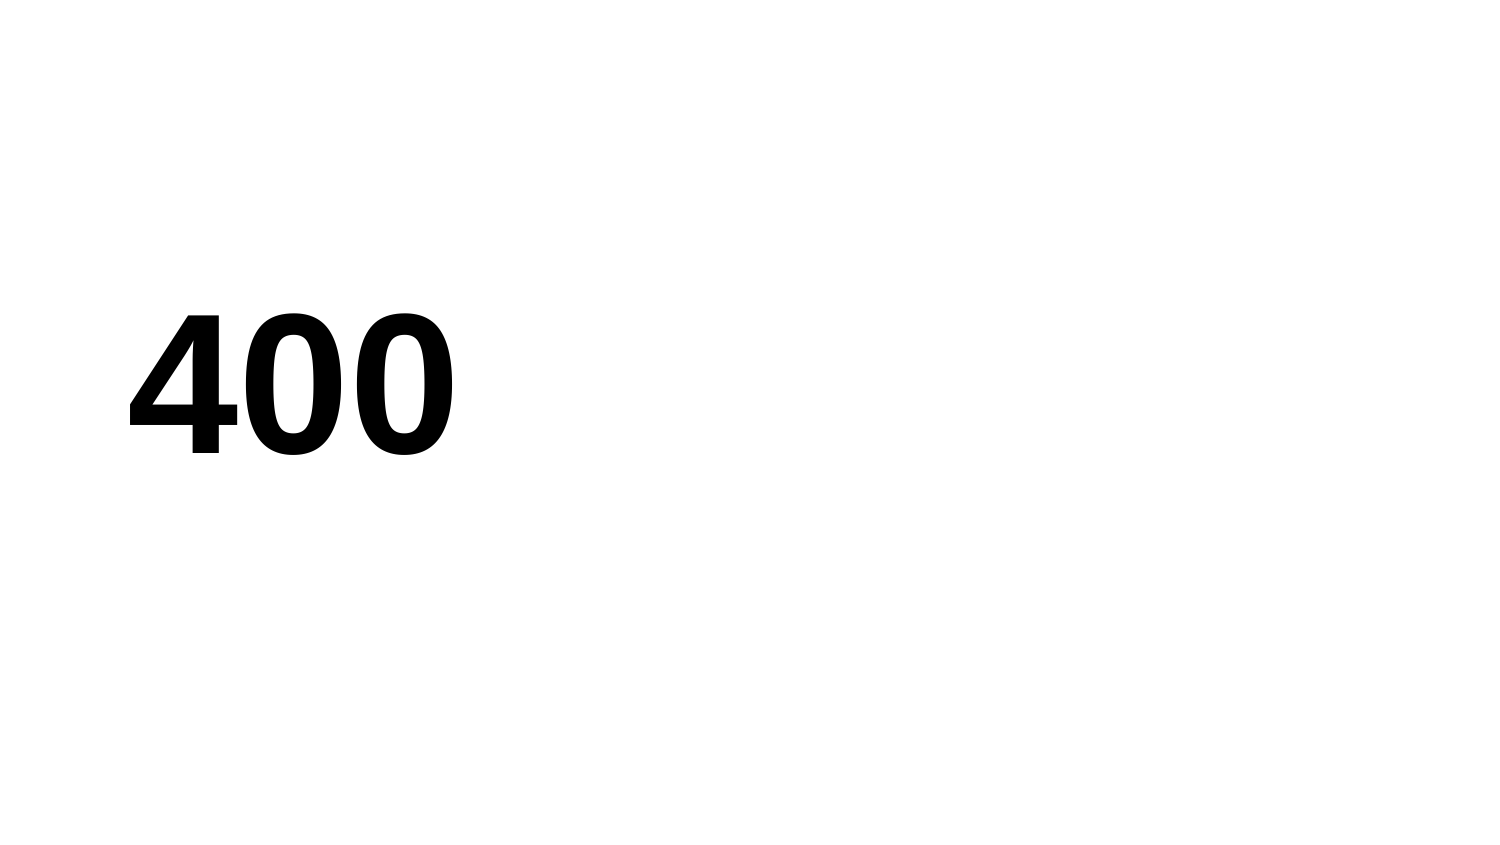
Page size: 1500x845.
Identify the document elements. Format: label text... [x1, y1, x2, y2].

text_box 400 [112, 235, 1388, 509]
